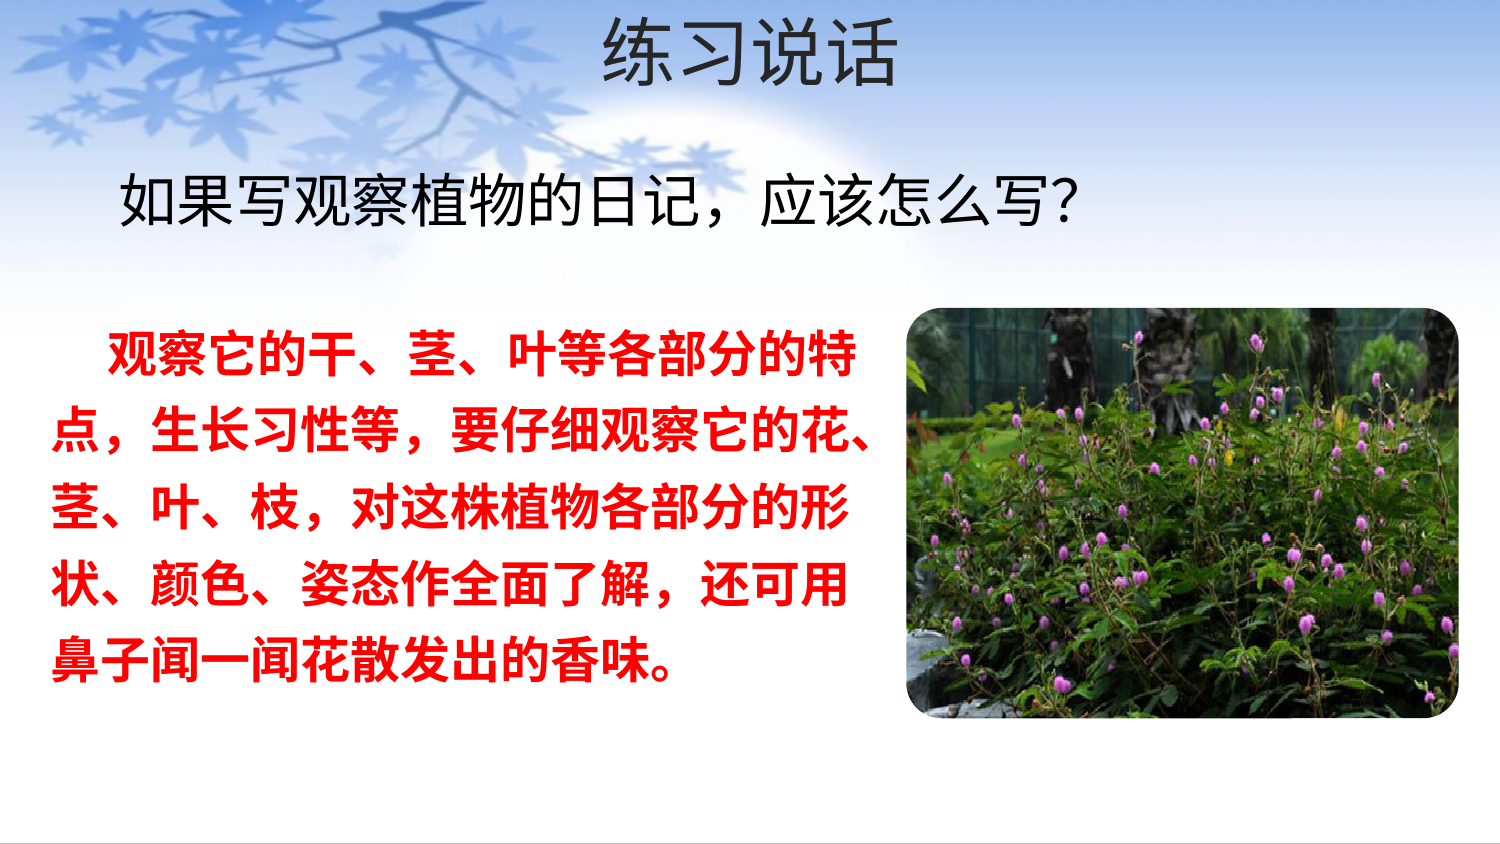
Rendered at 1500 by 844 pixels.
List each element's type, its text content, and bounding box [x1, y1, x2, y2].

text_box 如果写观察植物的日记，应该怎么写？ [103, 157, 1124, 242]
title 练习说话 [103, 0, 1397, 102]
text_box 观察它的干、茎、叶等各部分的特点，生长习性等，要仔细观察它的花、茎、叶、枝，对这株植物各部分的形状、颜色、姿态作全面了解，还可用鼻子闻一闻花散发出的香味。 [35, 298, 880, 697]
picture [0, 0, 1500, 844]
